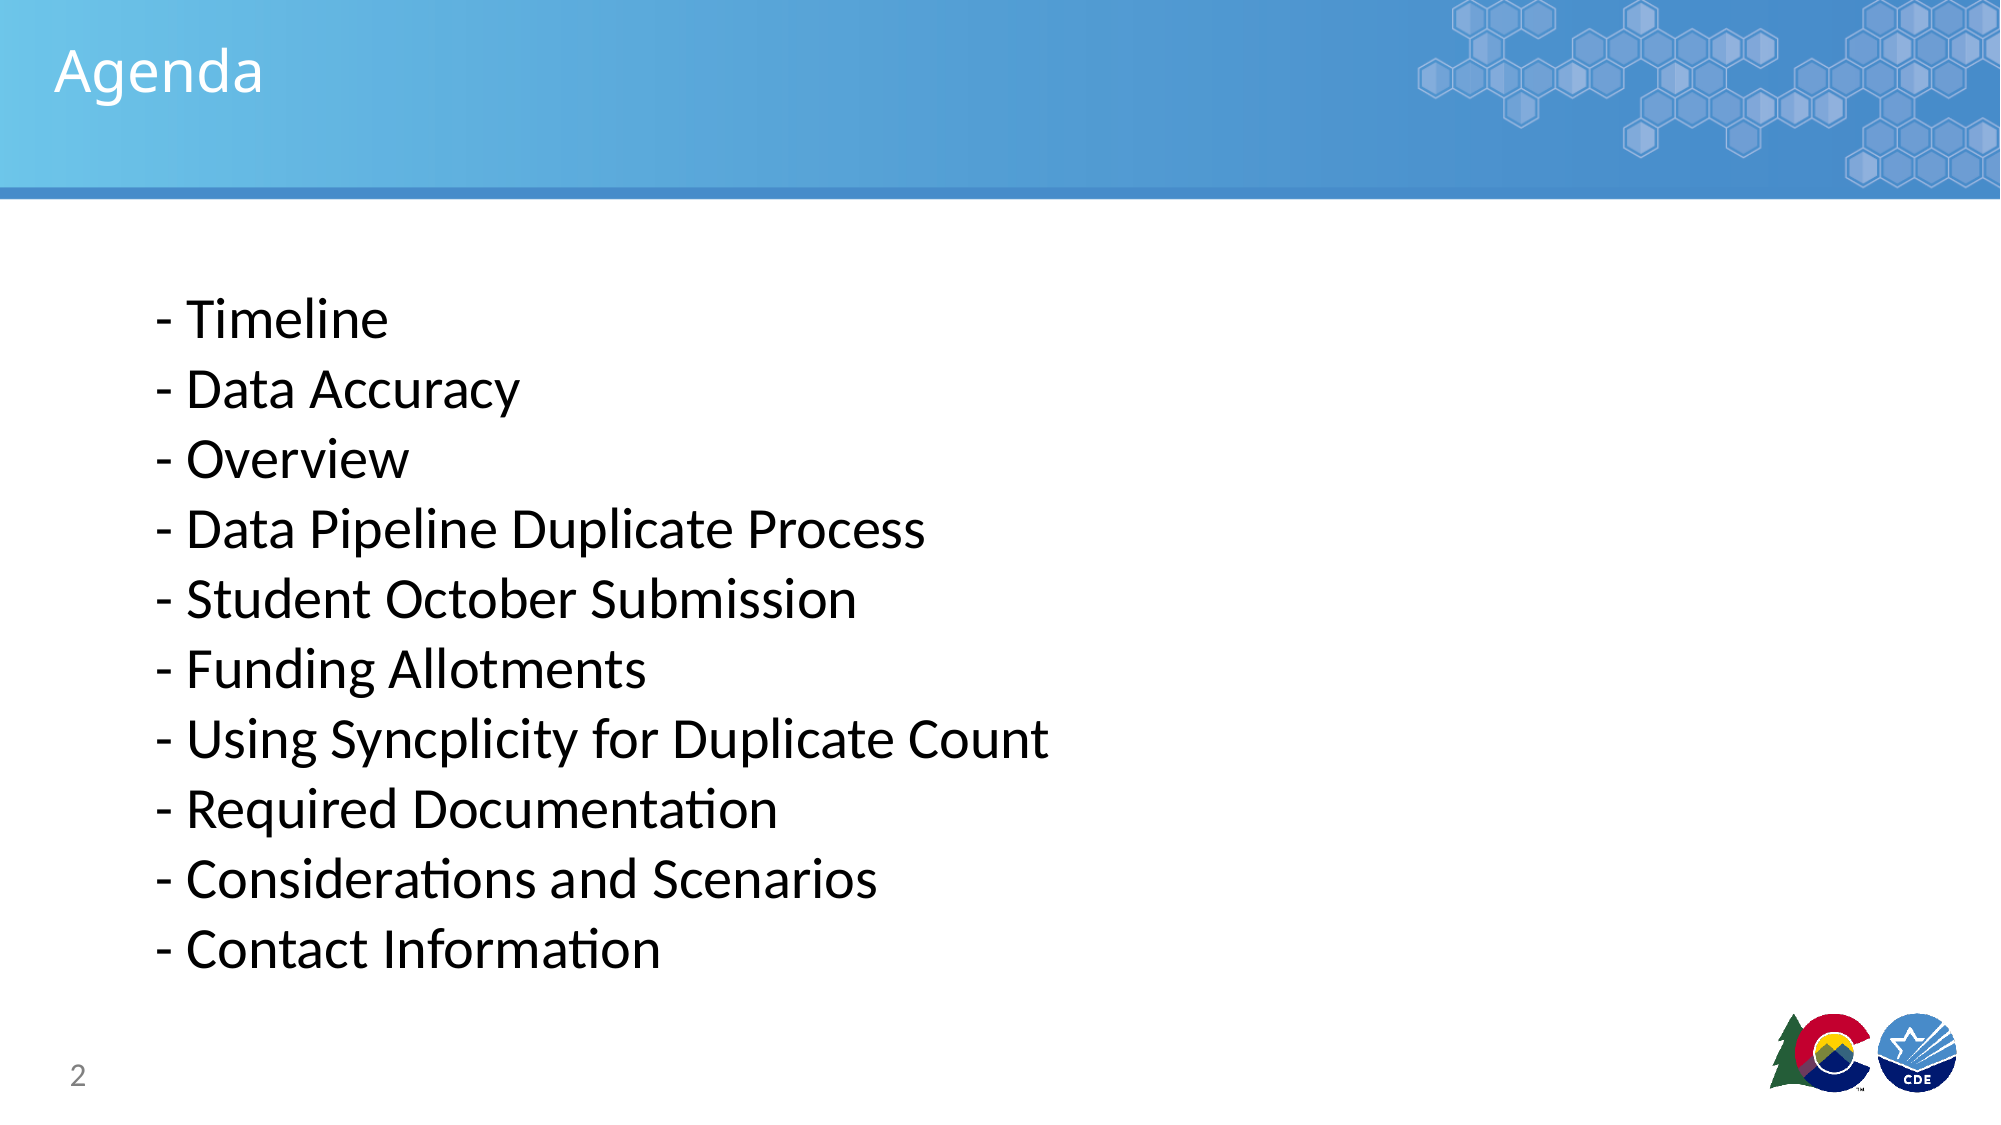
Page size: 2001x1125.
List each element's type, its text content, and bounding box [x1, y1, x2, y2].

picture [1768, 1012, 1957, 1093]
text_box - Timeline - Data Accuracy - Overview - Data Pipeline Duplicate Process - Student October Submission - Funding Allotments - Using Syncplicity for Duplicate Count - Required Documentation - Considerations and Scenarios - Contact Information [140, 272, 1166, 988]
picture [0, 0, 2000, 200]
slide_number 2 [54, 1042, 505, 1103]
title Agenda [54, 41, 1252, 166]
